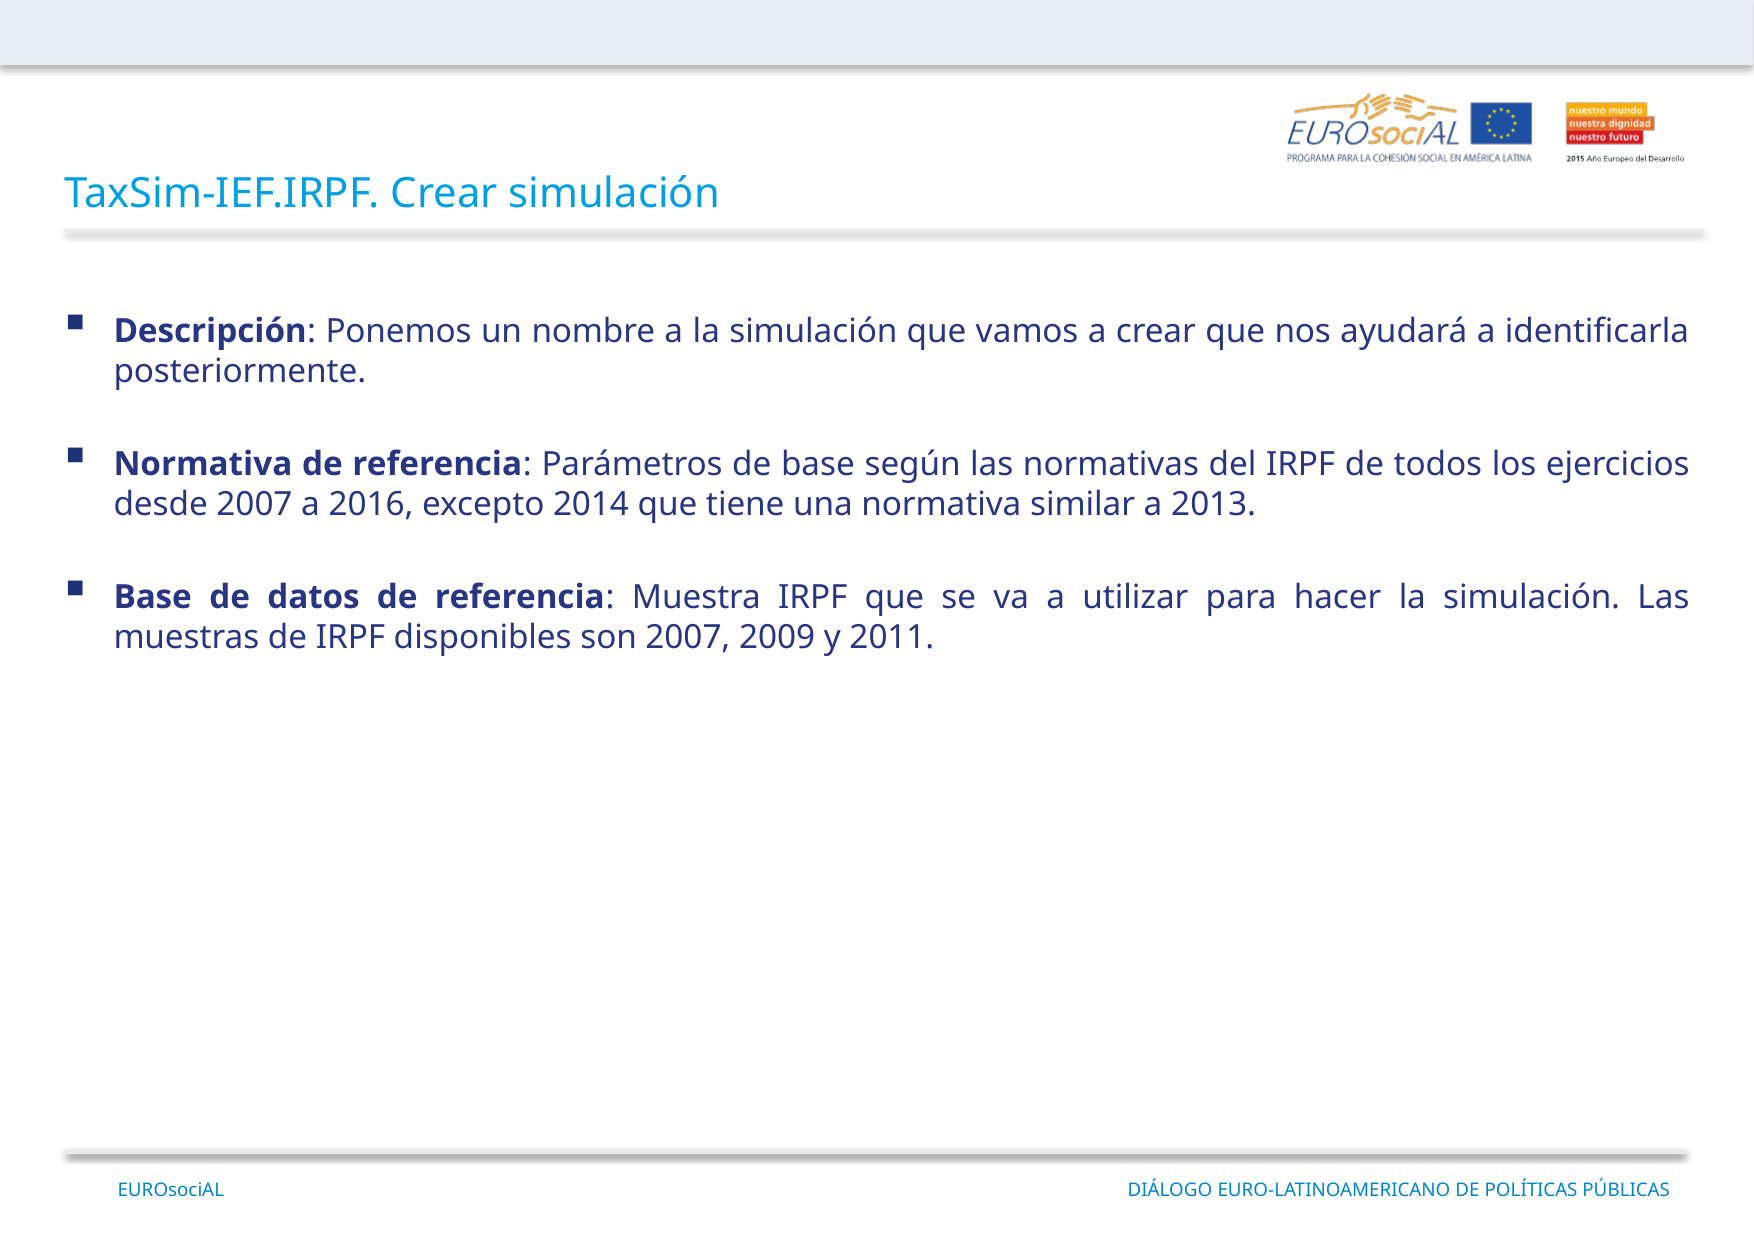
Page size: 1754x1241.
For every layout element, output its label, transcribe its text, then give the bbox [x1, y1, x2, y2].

text_box TaxSim-IEF.IRPF. Crear simulación [49, 158, 1628, 233]
picture [1278, 88, 1692, 173]
text_box Descripción: Ponemos un nombre a la simulación que vamos a crear que nos ayudará a identificarla posteriormente. Normativa de referencia: Parámetros de base según las normativas del IRPF de todos los ejercicios desde 2007 a 2016, excepto 2014 que tiene una normativa similar a 2013. Base de datos de referencia: Muestra IRPF que se va a utilizar para hacer la simulación. Las muestras de IRPF disponibles son 2007, 2009 y 2011. [64, 289, 1692, 1140]
